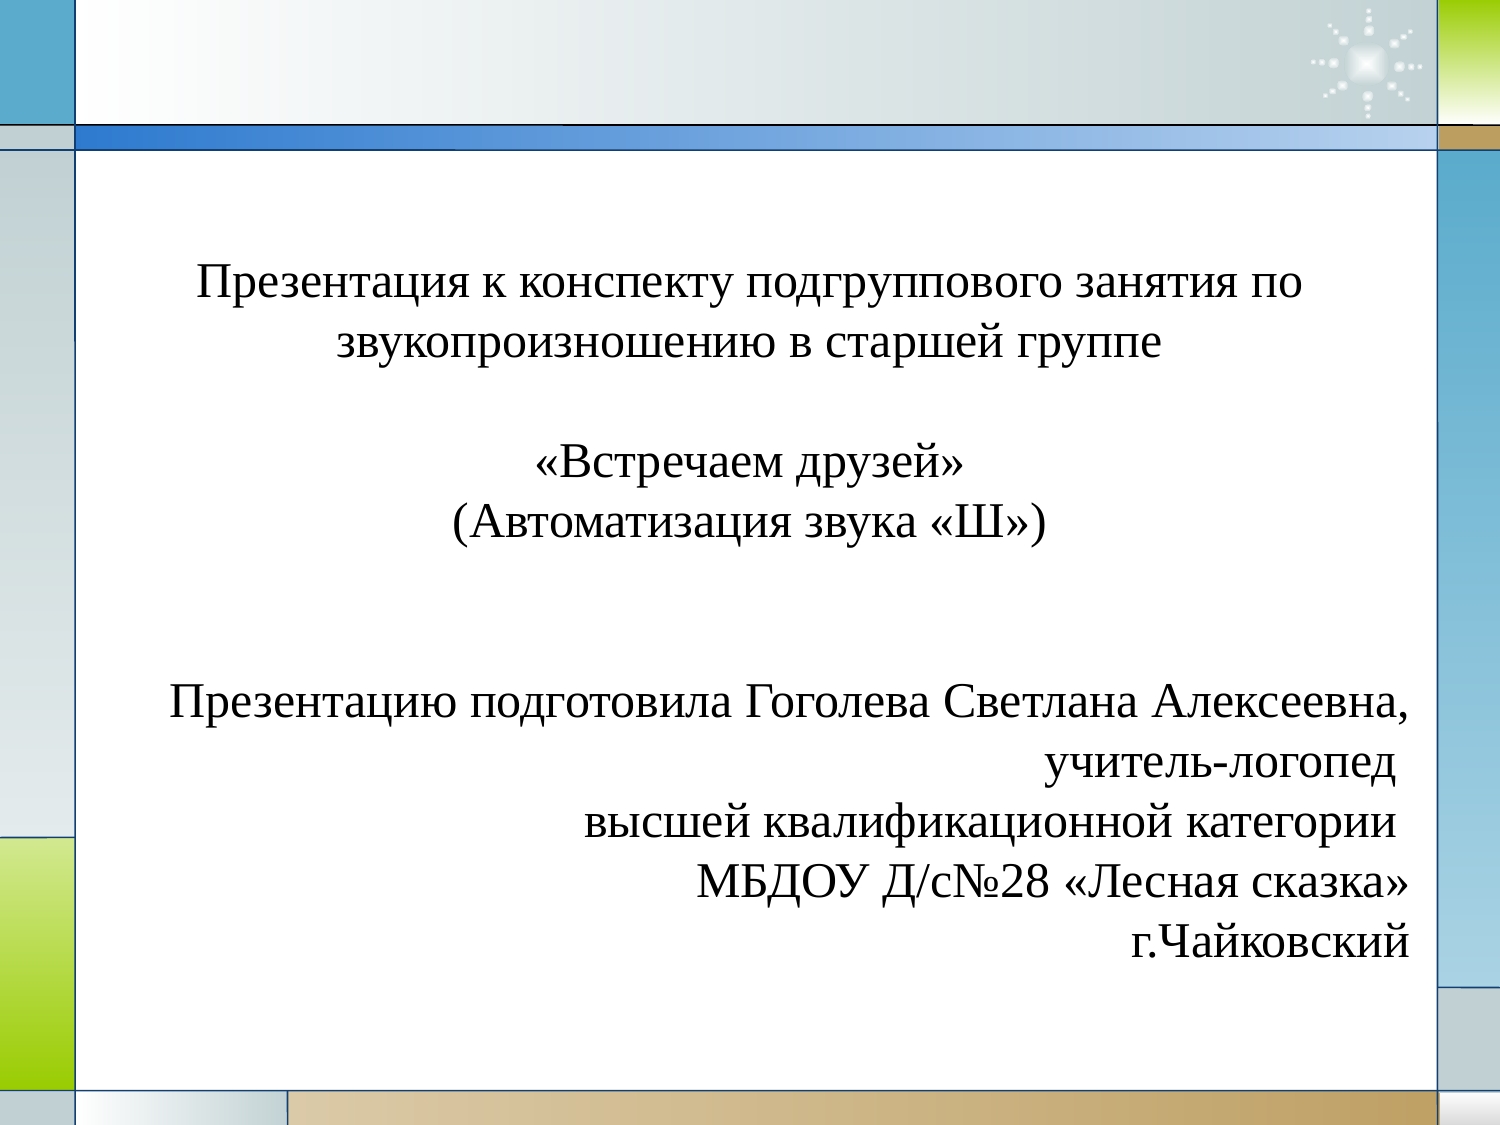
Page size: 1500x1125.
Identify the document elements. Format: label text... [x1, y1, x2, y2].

text_box Презентация к конспекту подгруппового занятия по звукопроизношению в старшей группе «Встречаем друзей» (Автоматизация звука «Ш») Презентацию подготовила Гоголева Светлана Алексеевна, учитель-логопед высшей квалификационной категории МБДОУ Д/с№28 «Лесная сказка» г.Чайковский [74, 149, 1425, 975]
